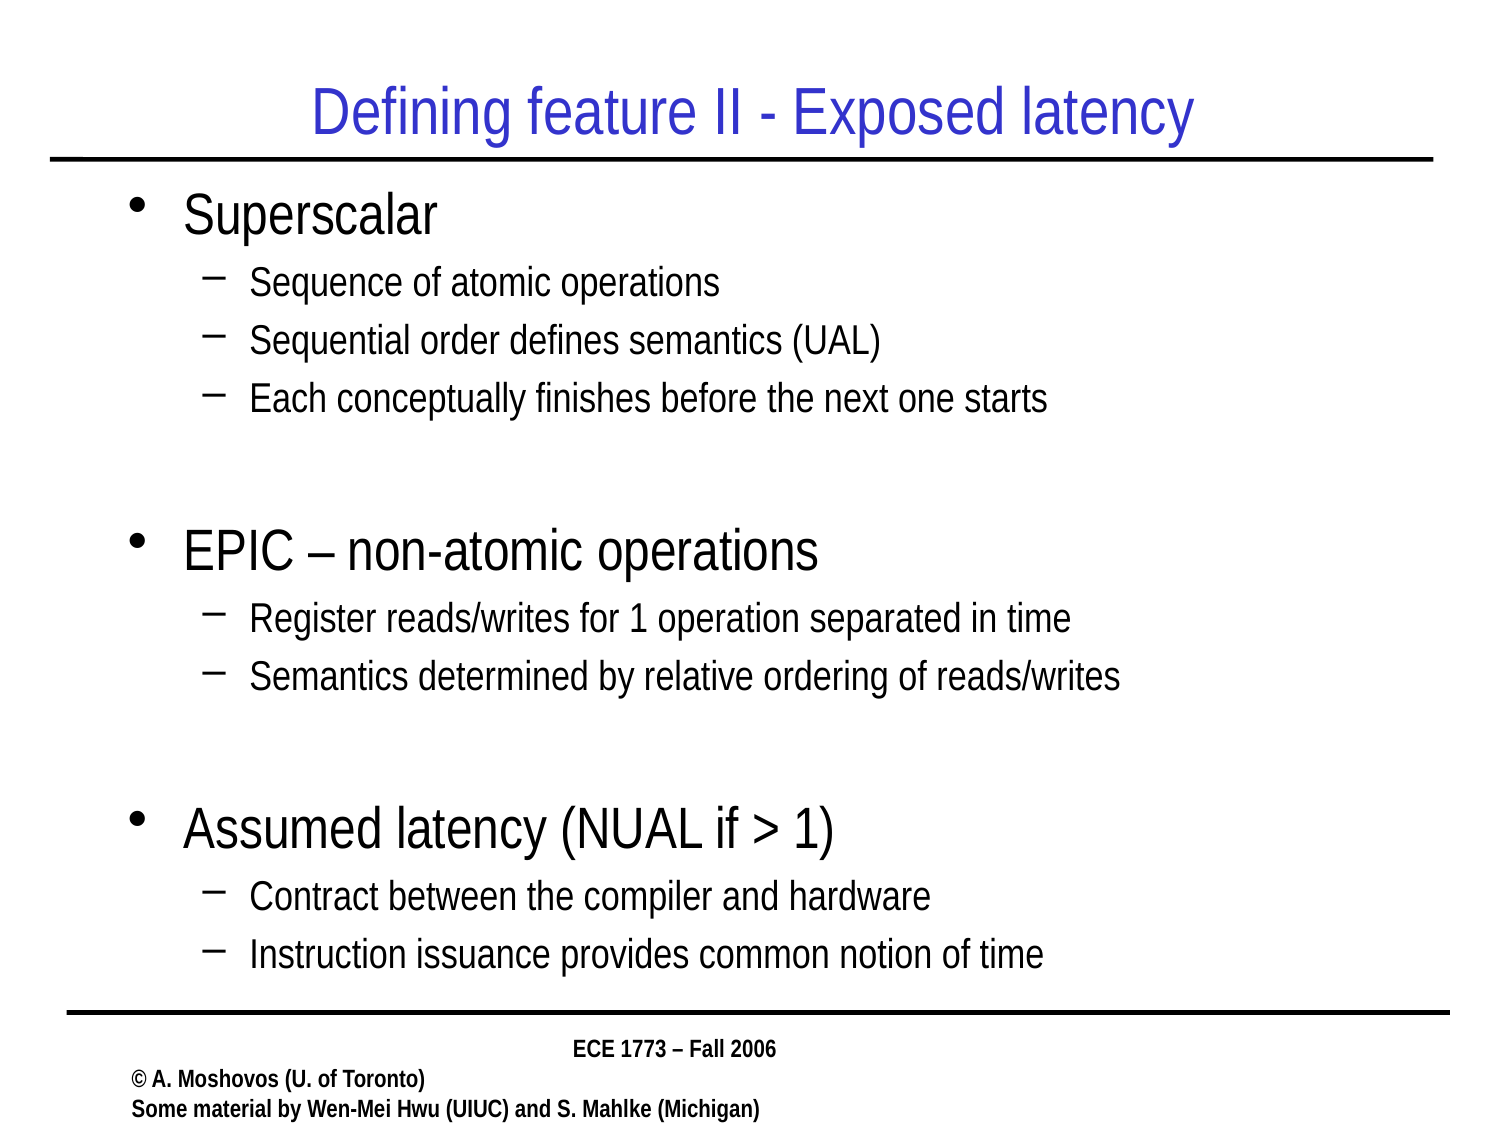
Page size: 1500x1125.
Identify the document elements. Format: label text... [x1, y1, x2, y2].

footer ECE 1773 – Fall 2006 © A. Moshovos (U. of Toronto) Some material by Wen-Mei Hwu (UIUC) and S. Mahlke (Michigan) [116, 1024, 1234, 1101]
list Superscalar Sequence of atomic operations Sequential order defines semantics (UAL) Each conceptually finishes before the next one starts EPIC – non-atomic operations Register reads/writes for 1 operation separated in time Semantics determined by relative ordering of reads/writes Assumed latency (NUAL if > 1) Contract between the compiler and hardware Instruction issuance provides common notion of time [112, 168, 1388, 1001]
title Defining feature II - Exposed latency [116, 65, 1392, 151]
